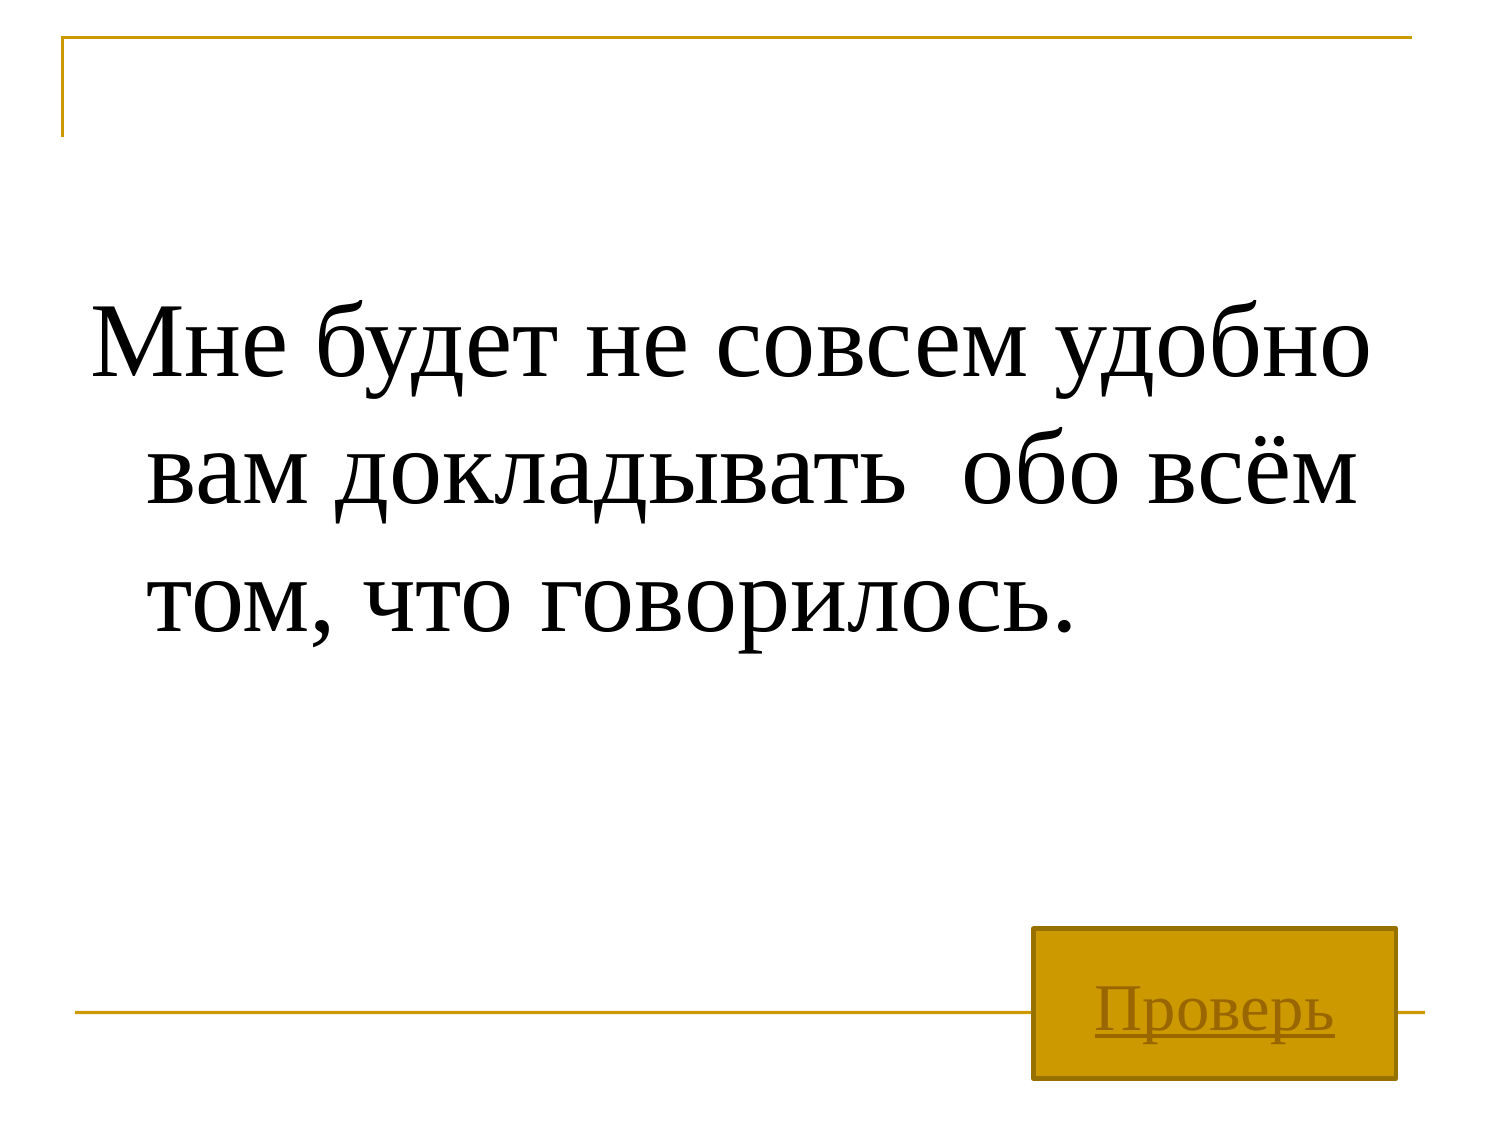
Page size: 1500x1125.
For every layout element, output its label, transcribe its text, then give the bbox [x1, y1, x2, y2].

text_box Проверь [1031, 926, 1398, 1081]
list Мне будет не совсем удобно вам докладывать обо всём том, что говорилось. [74, 262, 1426, 1006]
